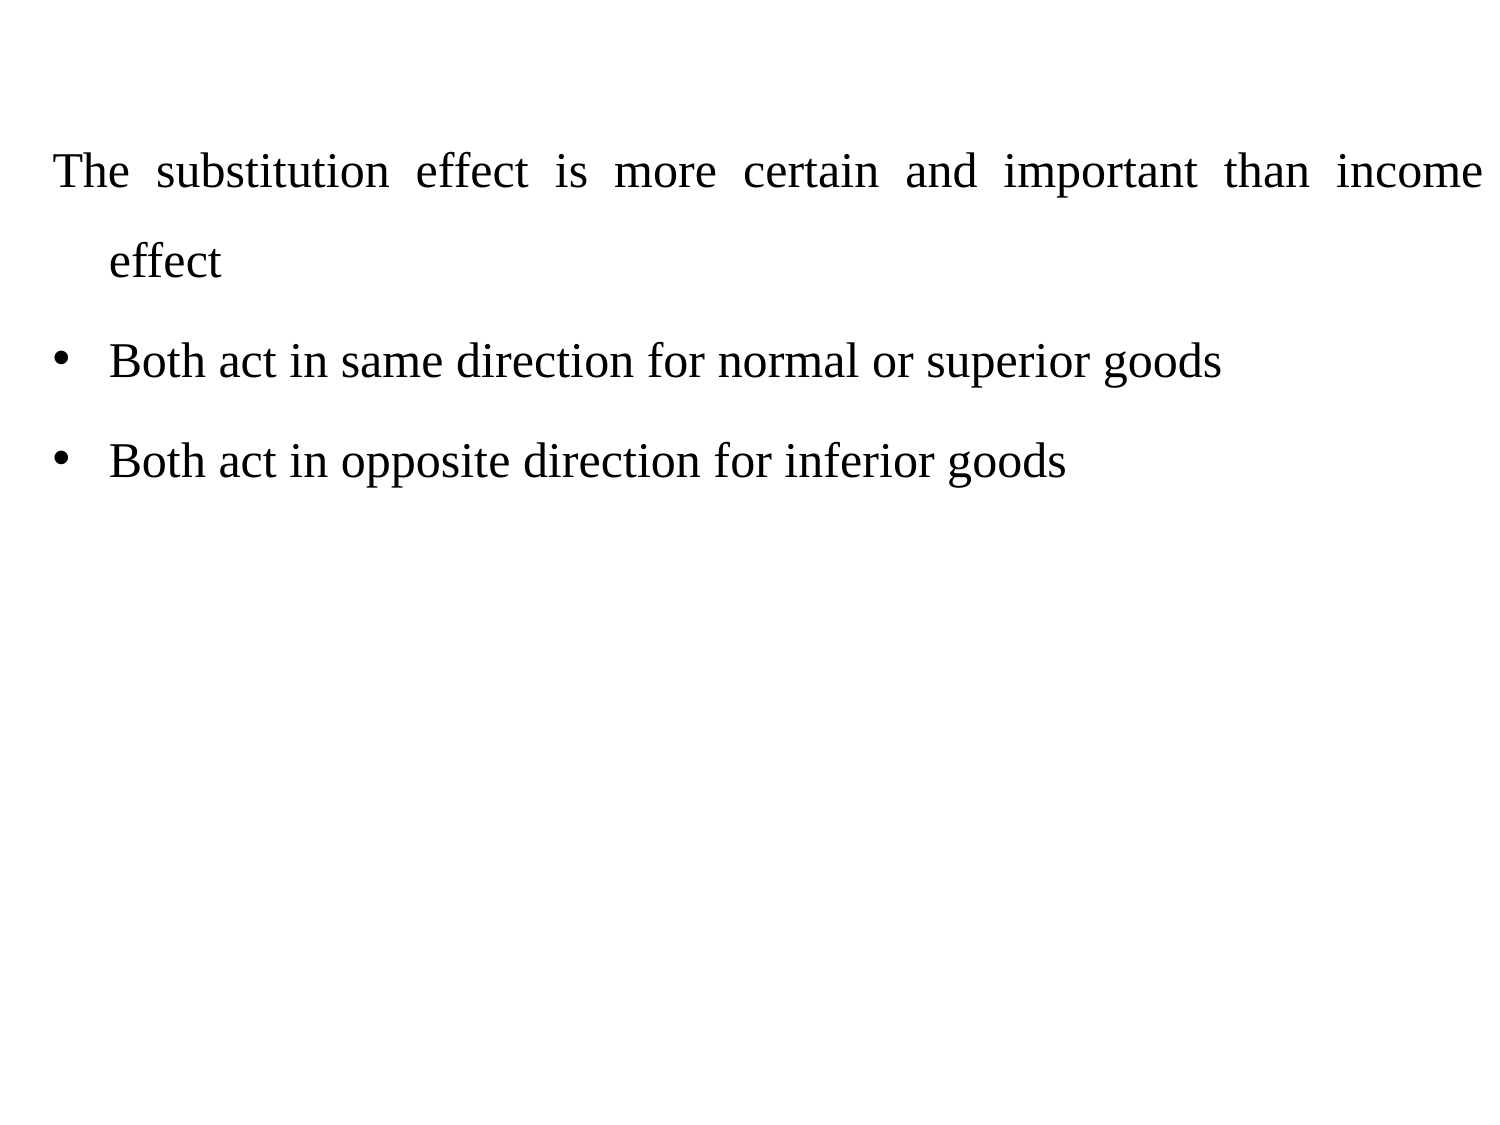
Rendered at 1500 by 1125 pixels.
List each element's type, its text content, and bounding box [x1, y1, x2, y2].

list The substitution effect is more certain and important than income effect Both act in same direction for normal or superior goods Both act in opposite direction for inferior goods [37, 99, 1500, 1005]
